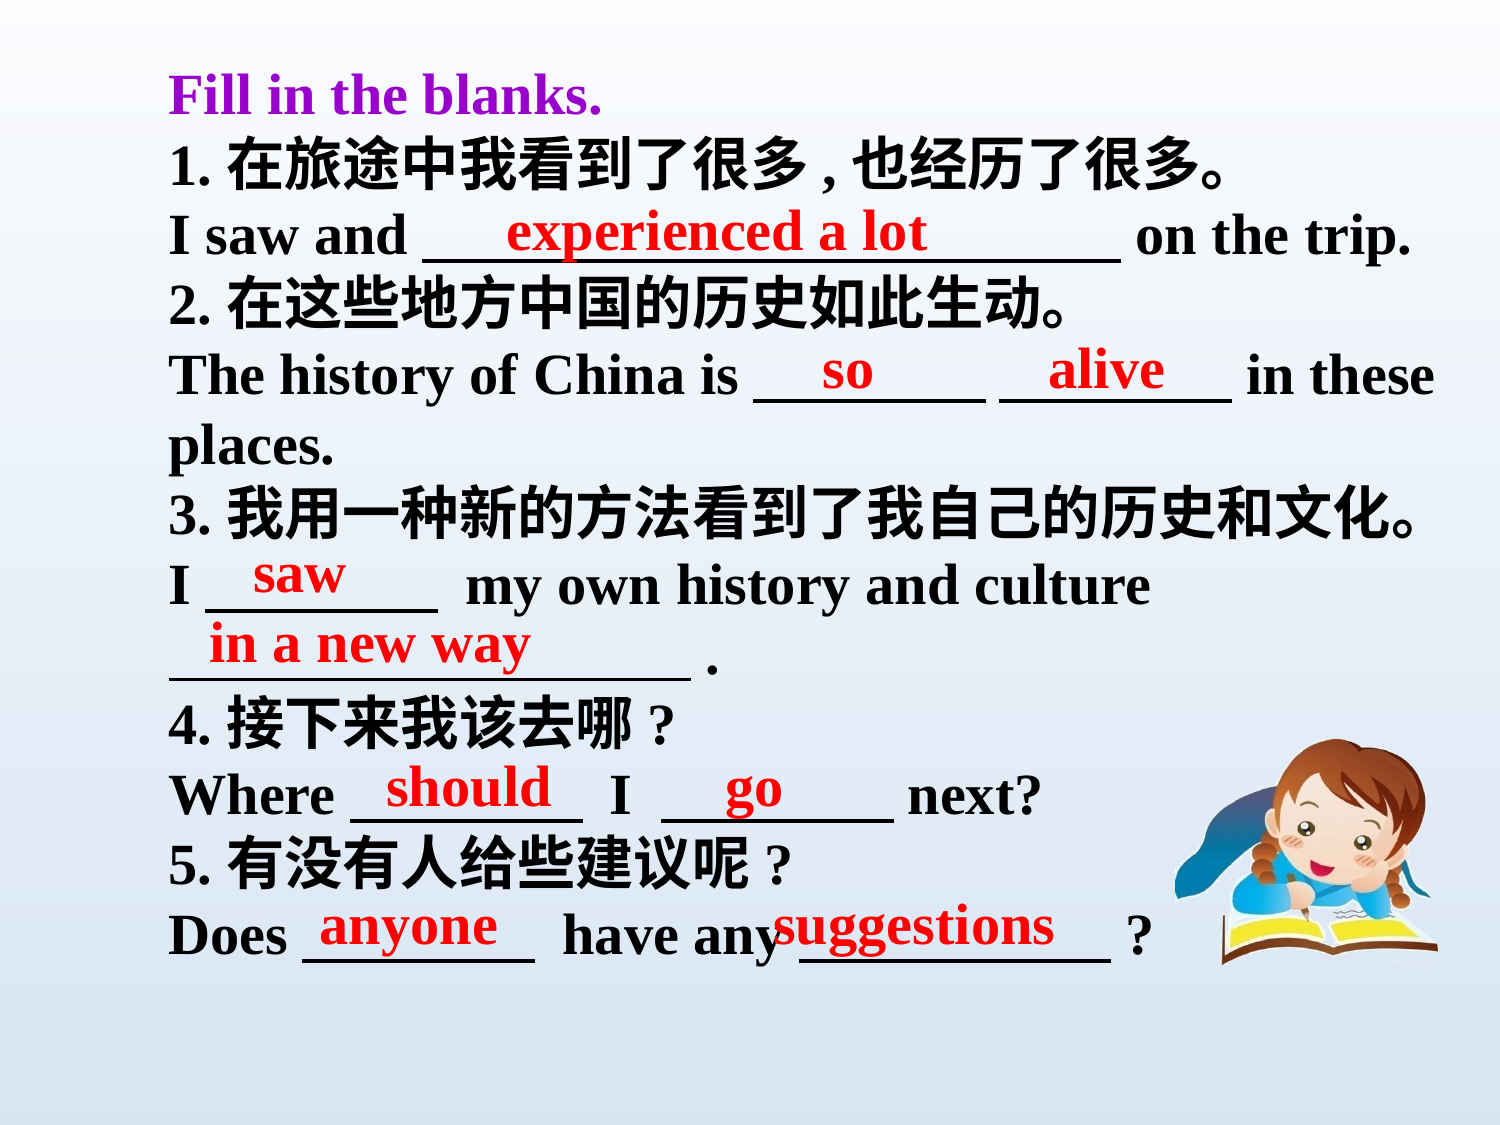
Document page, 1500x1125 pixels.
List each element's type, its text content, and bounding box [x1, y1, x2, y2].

picture [1175, 738, 1439, 965]
text_box Fill in the blanks. 1.在旅途中我看到了很多,也经历了很多。 I saw and on the trip. 2.在这些地方中国的历史如此生动。 The history of China is in these places. 3.我用一种新的方法看到了我自己的历史和文化。 I my own history and culture . 4.接下来我该去哪? Where I next? 5.有没有人给些建议呢? Does have any ? [153, 49, 1466, 1044]
text_box experienced a lot [492, 184, 943, 270]
text_box saw in a new way [194, 527, 548, 682]
text_box so alive [807, 323, 1196, 408]
text_box anyone suggestions [304, 879, 1071, 964]
text_box should go [371, 740, 800, 826]
